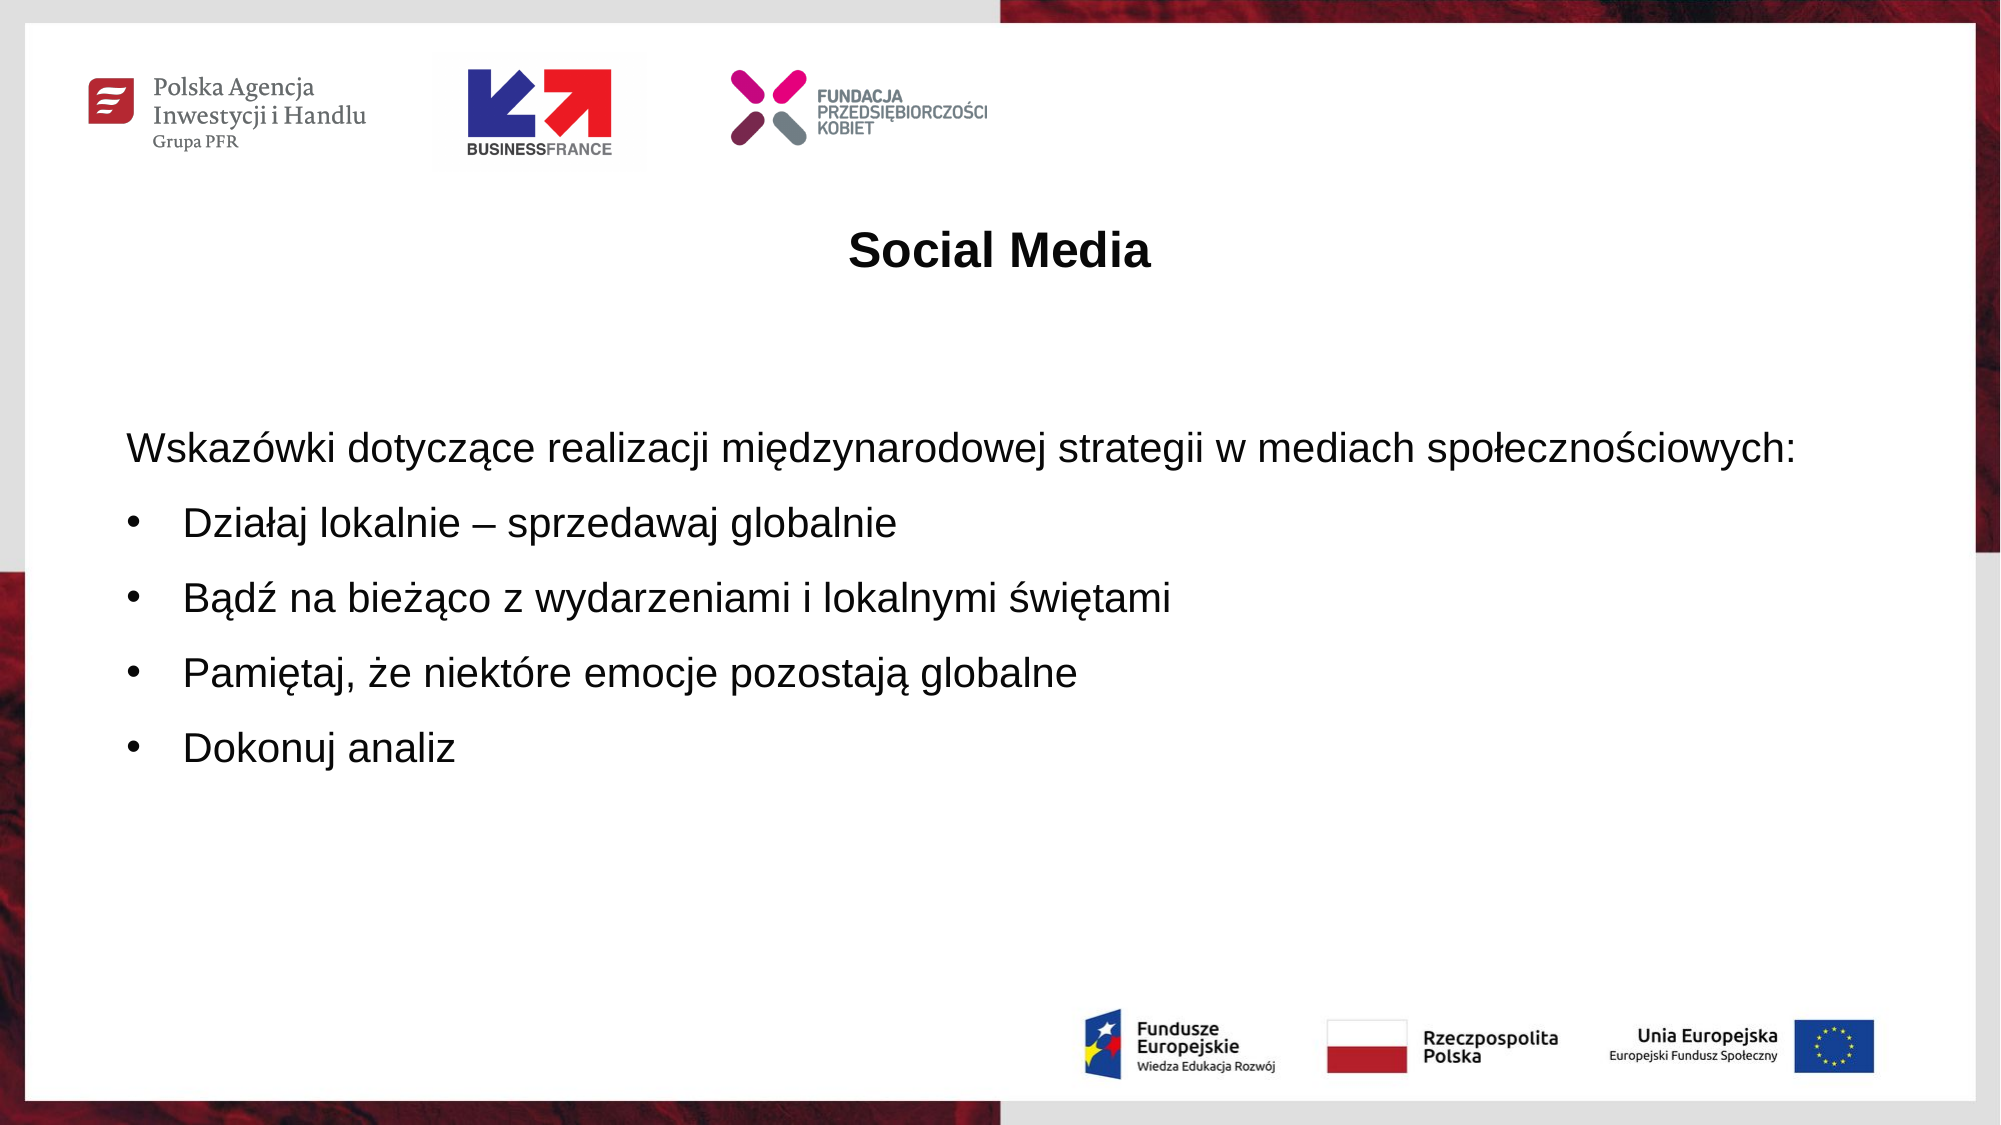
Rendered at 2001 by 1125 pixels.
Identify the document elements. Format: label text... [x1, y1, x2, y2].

picture [0, 0, 2001, 1125]
text_box Wskazówki dotyczące realizacji międzynarodowej strategii w mediach społecznościowych: Działaj lokalnie – sprzedawaj globalnie Bądź na bieżąco z wydarzeniami i lokalnymi świętami Pamiętaj, że niektóre emocje pozostają globalne Dokonuj analiz [122, 416, 1878, 926]
text_box Social Media [453, 213, 1547, 282]
